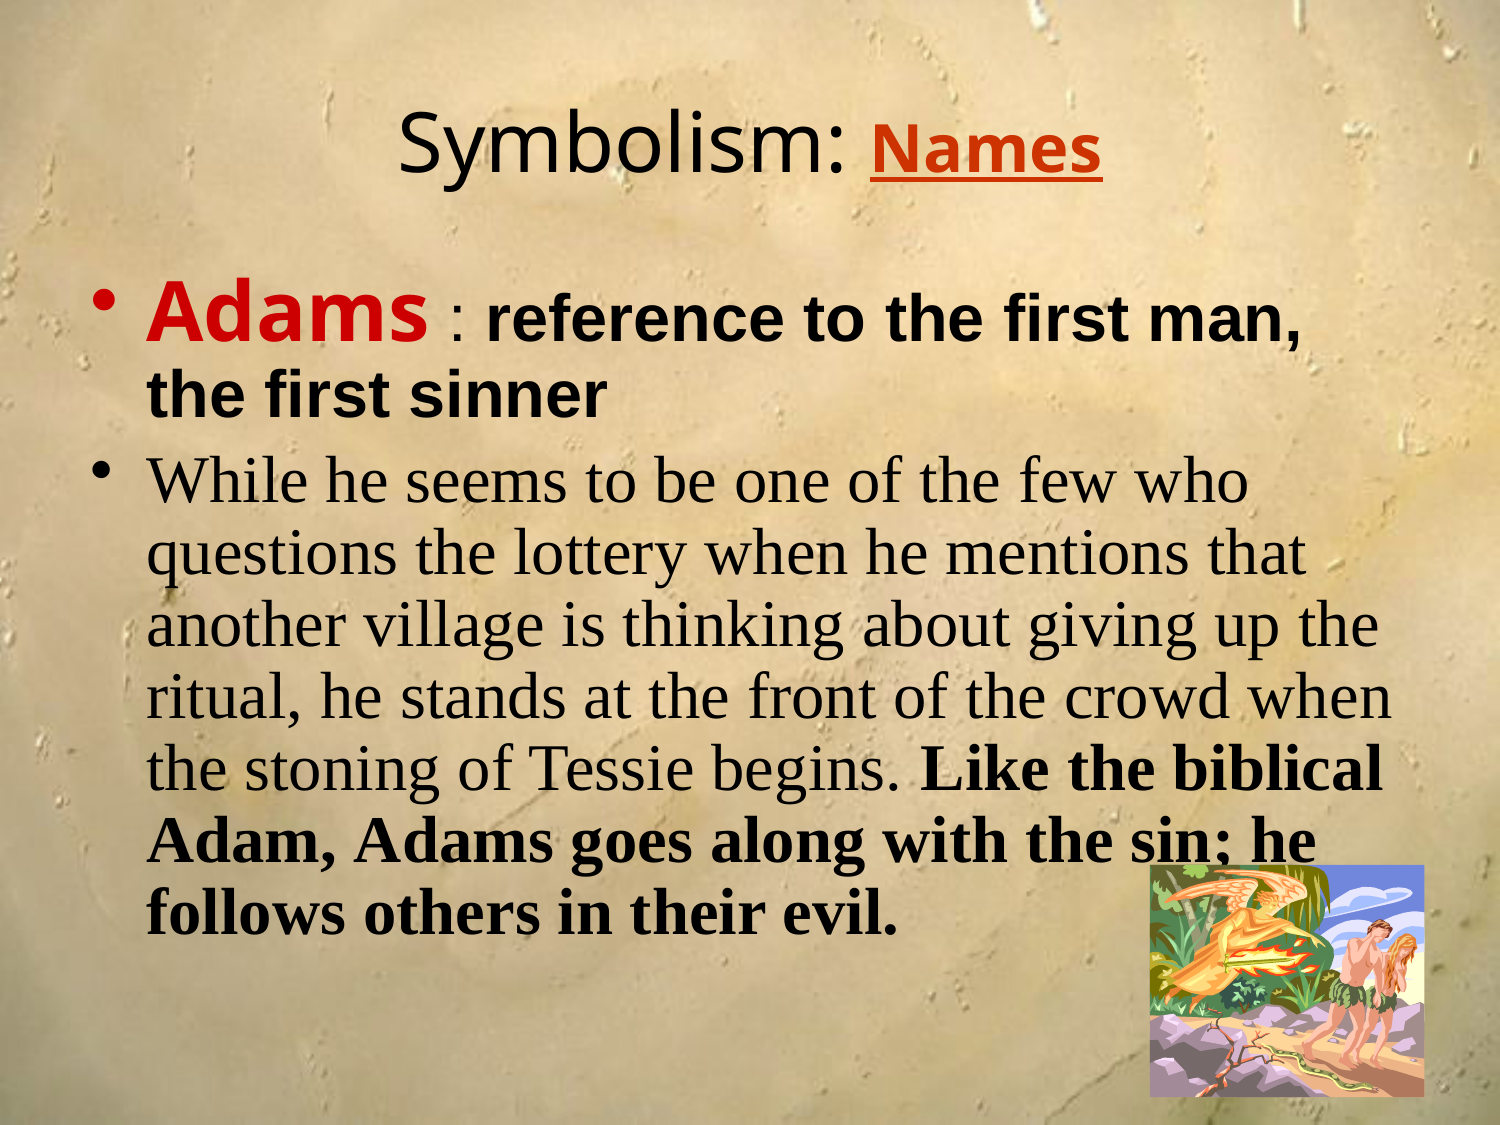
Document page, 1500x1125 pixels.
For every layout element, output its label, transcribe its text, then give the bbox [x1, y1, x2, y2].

picture [0, 0, 1500, 1125]
title Symbolism: Names [74, 44, 1426, 233]
list Adams : reference to the first man, the first sinner While he seems to be one of the few who questions the lottery when he mentions that another village is thinking about giving up the ritual, he stands at the front of the crowd when the stoning of Tessie begins. Like the biblical Adam, Adams goes along with the sin; he follows others in their evil. [74, 262, 1426, 1006]
